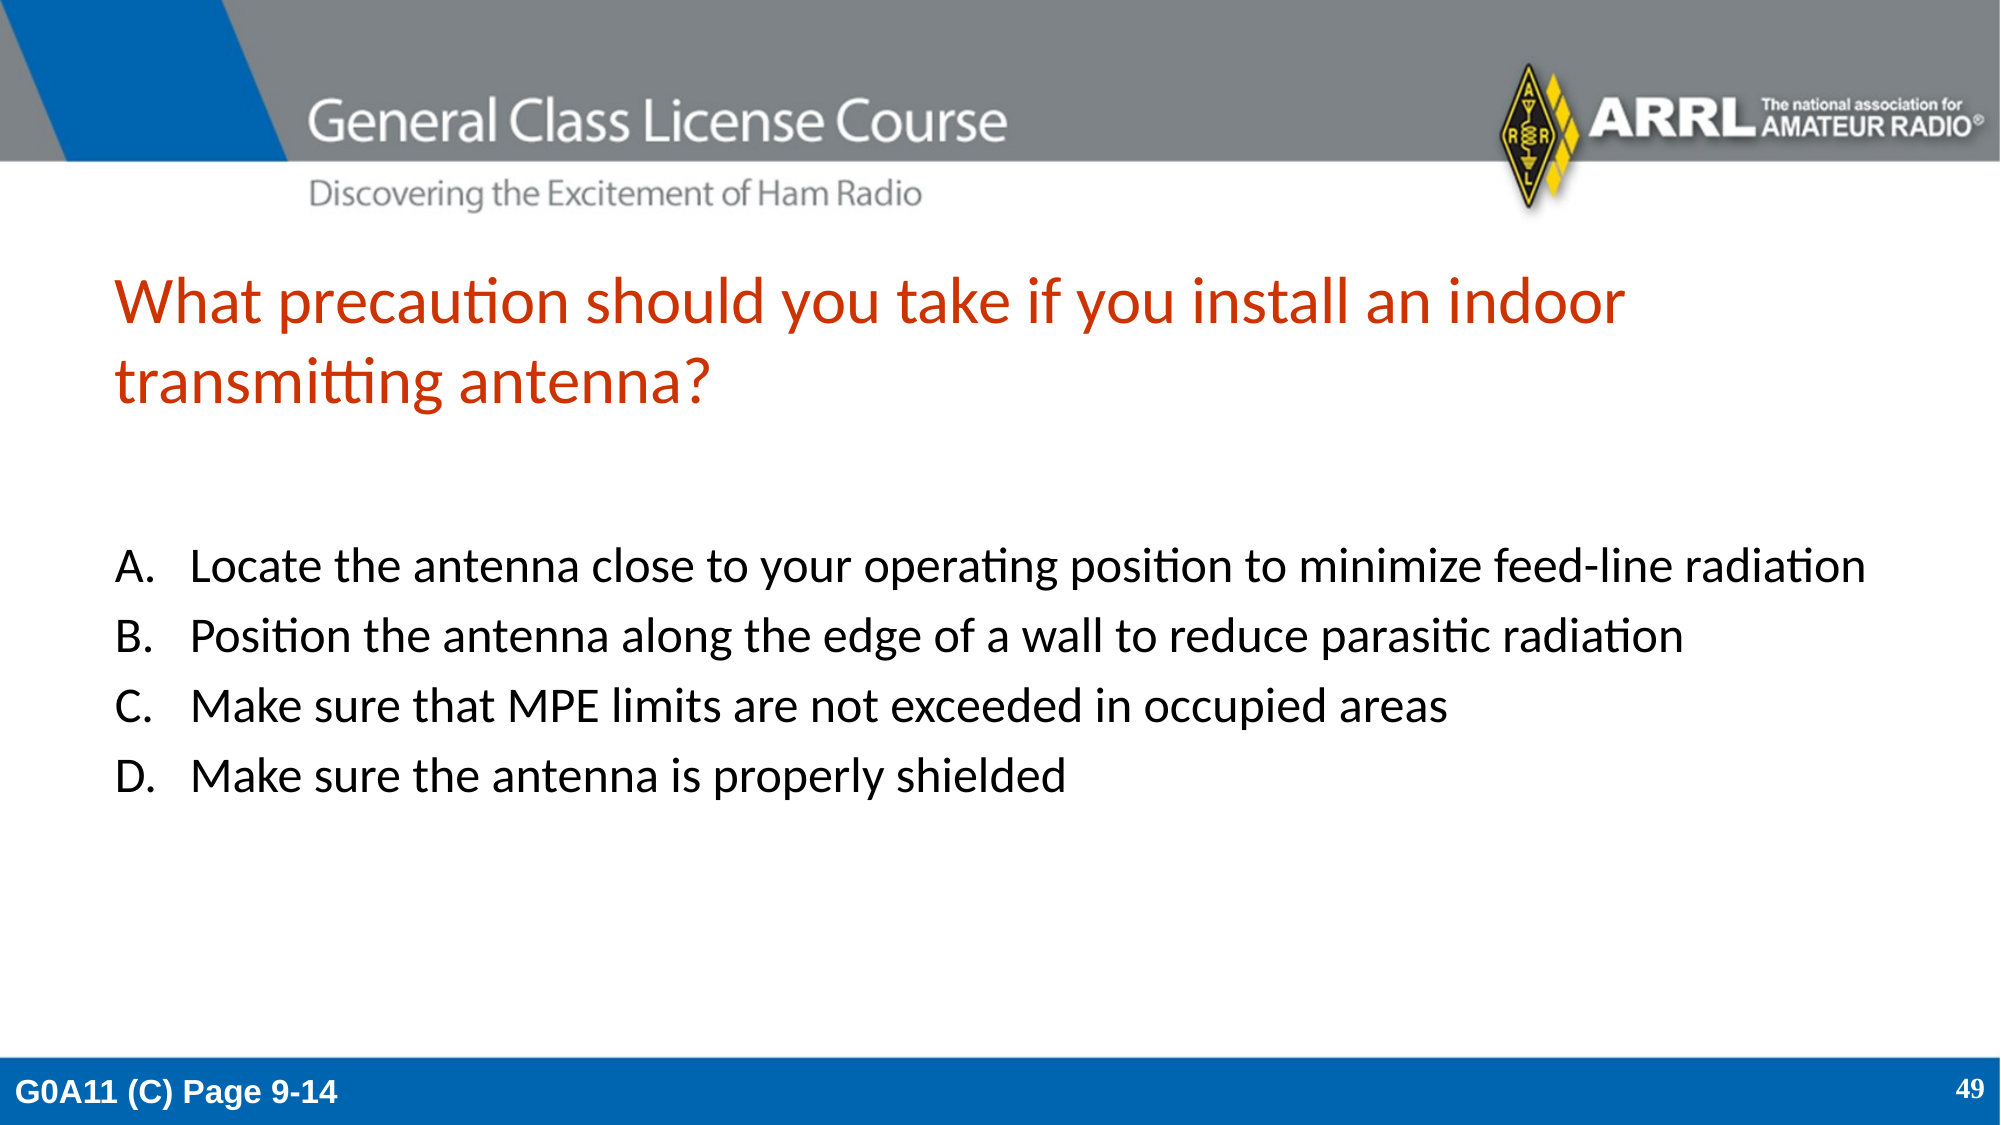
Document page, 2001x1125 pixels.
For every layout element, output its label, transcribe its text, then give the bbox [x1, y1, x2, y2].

picture [0, 0, 2001, 1125]
text_box 49 [1875, 1062, 2000, 1113]
text_box G0A11 (C) Page 9-14 [0, 1062, 1313, 1118]
title What precaution should you take if you install an indoor transmitting antenna? [99, 249, 1900, 468]
list Locate the antenna close to your operating position to minimize feed-line radiation Position the antenna along the edge of a wall to reduce parasitic radiation Make sure that MPE limits are not exceeded in occupied areas Make sure the antenna is properly shielded [99, 525, 1900, 1005]
